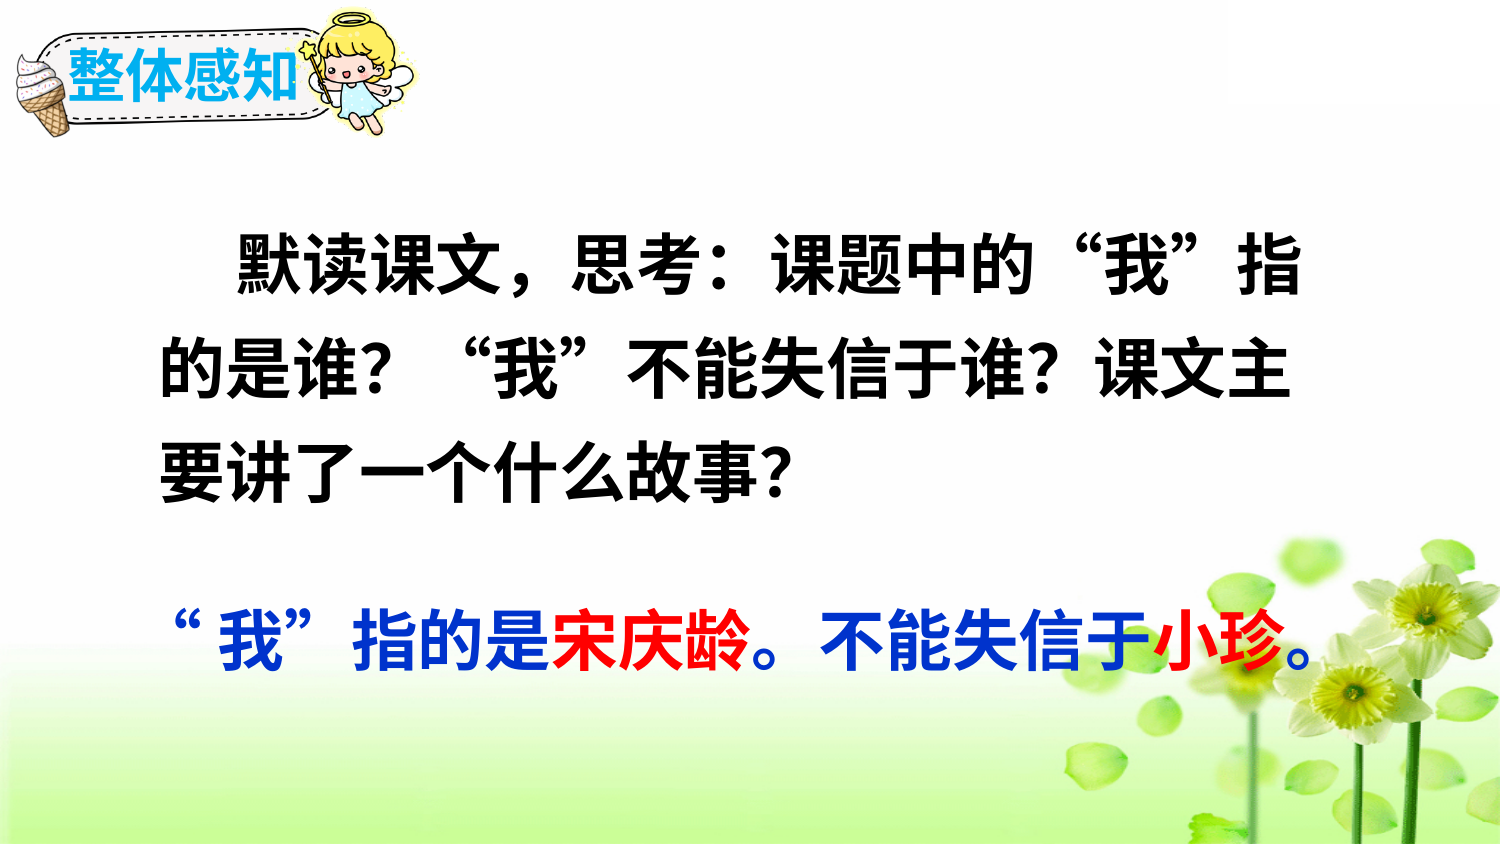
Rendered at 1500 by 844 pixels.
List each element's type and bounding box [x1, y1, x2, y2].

picture [0, 0, 1500, 844]
text_box [0, 0, 432, 155]
